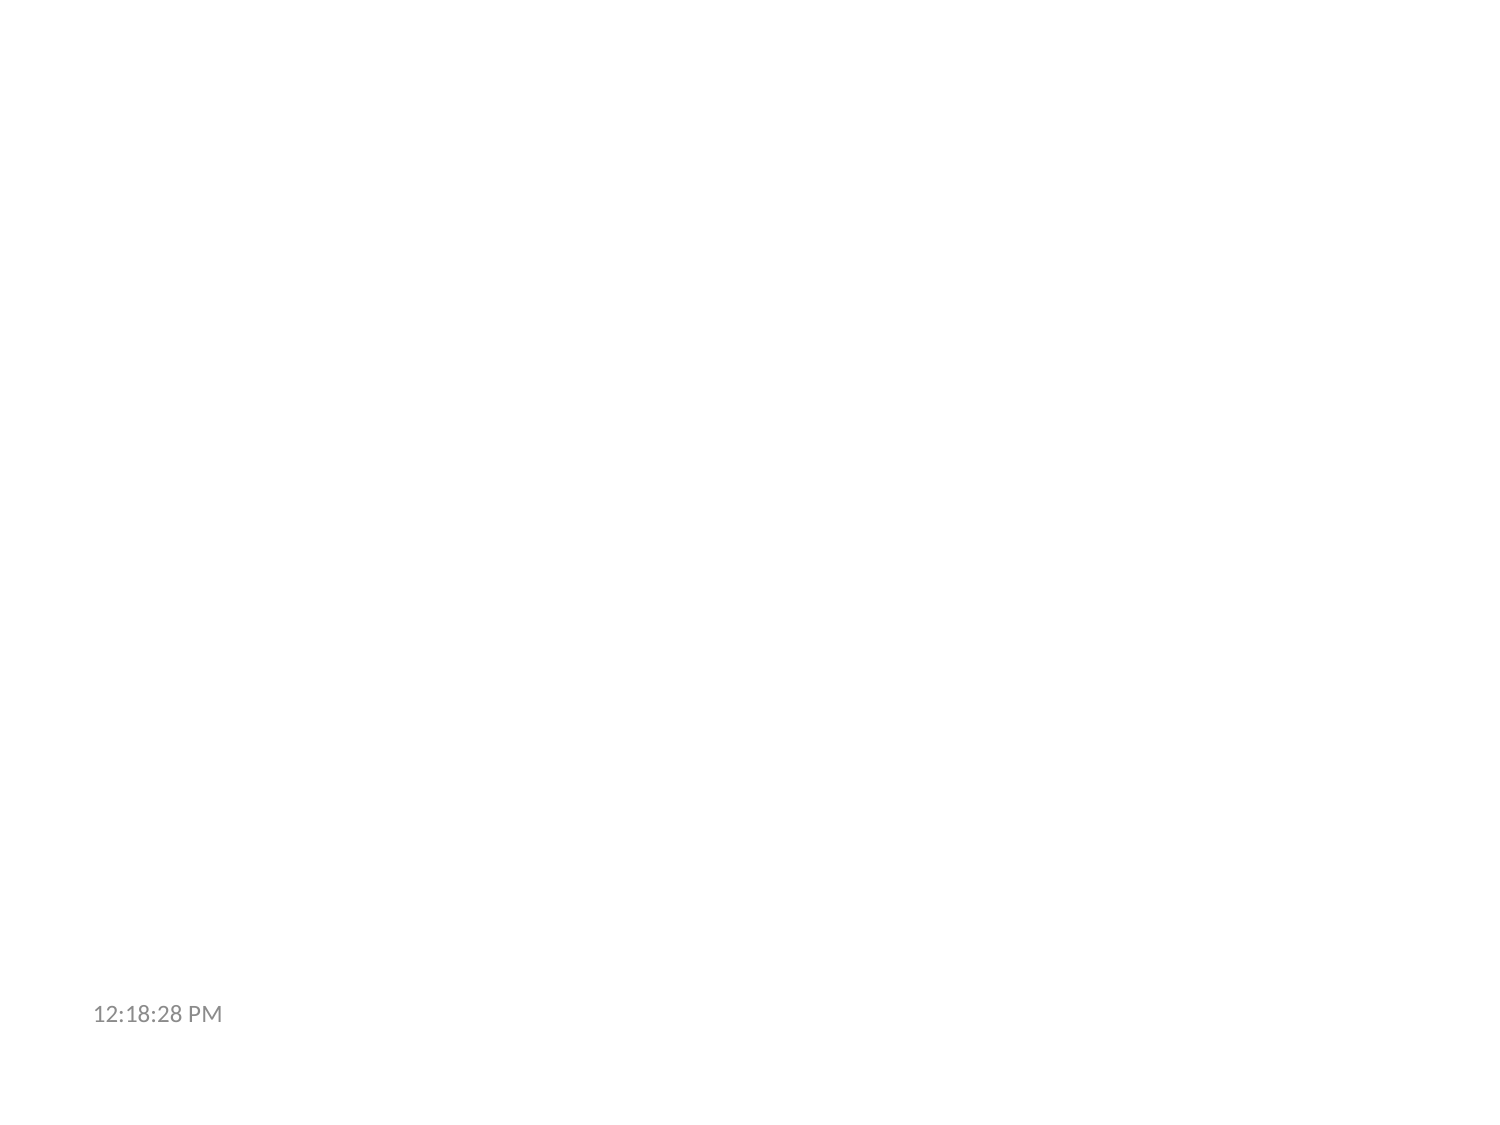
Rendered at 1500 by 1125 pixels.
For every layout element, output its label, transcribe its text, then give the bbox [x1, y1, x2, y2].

text_box 3:35:09 PM [77, 982, 428, 1043]
